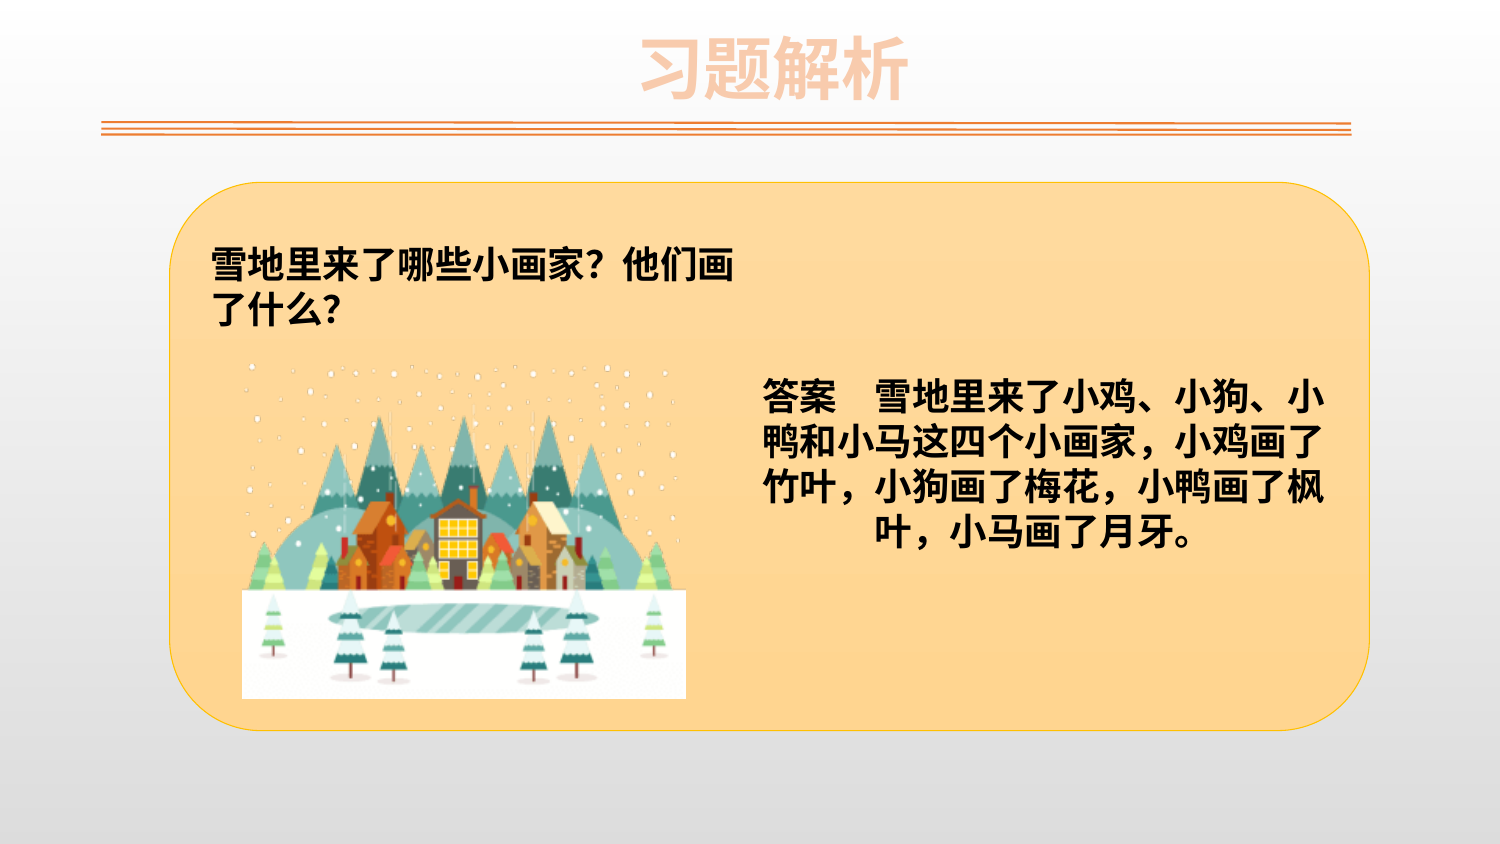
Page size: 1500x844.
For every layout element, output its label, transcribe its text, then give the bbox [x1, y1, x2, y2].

picture [242, 364, 686, 699]
text_box 雪地里来了哪些小画家？他们画了什么？ [198, 235, 777, 571]
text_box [101, 122, 1352, 135]
text_box 习题解析 [623, 19, 922, 114]
text_box [169, 181, 1370, 732]
text_box 答案 雪地里来了小鸡、小狗、小鸭和小马这四个小画家，小鸡画了竹叶，小狗画了梅花，小鸭画了枫叶，小马画了月牙。 [735, 277, 1352, 649]
